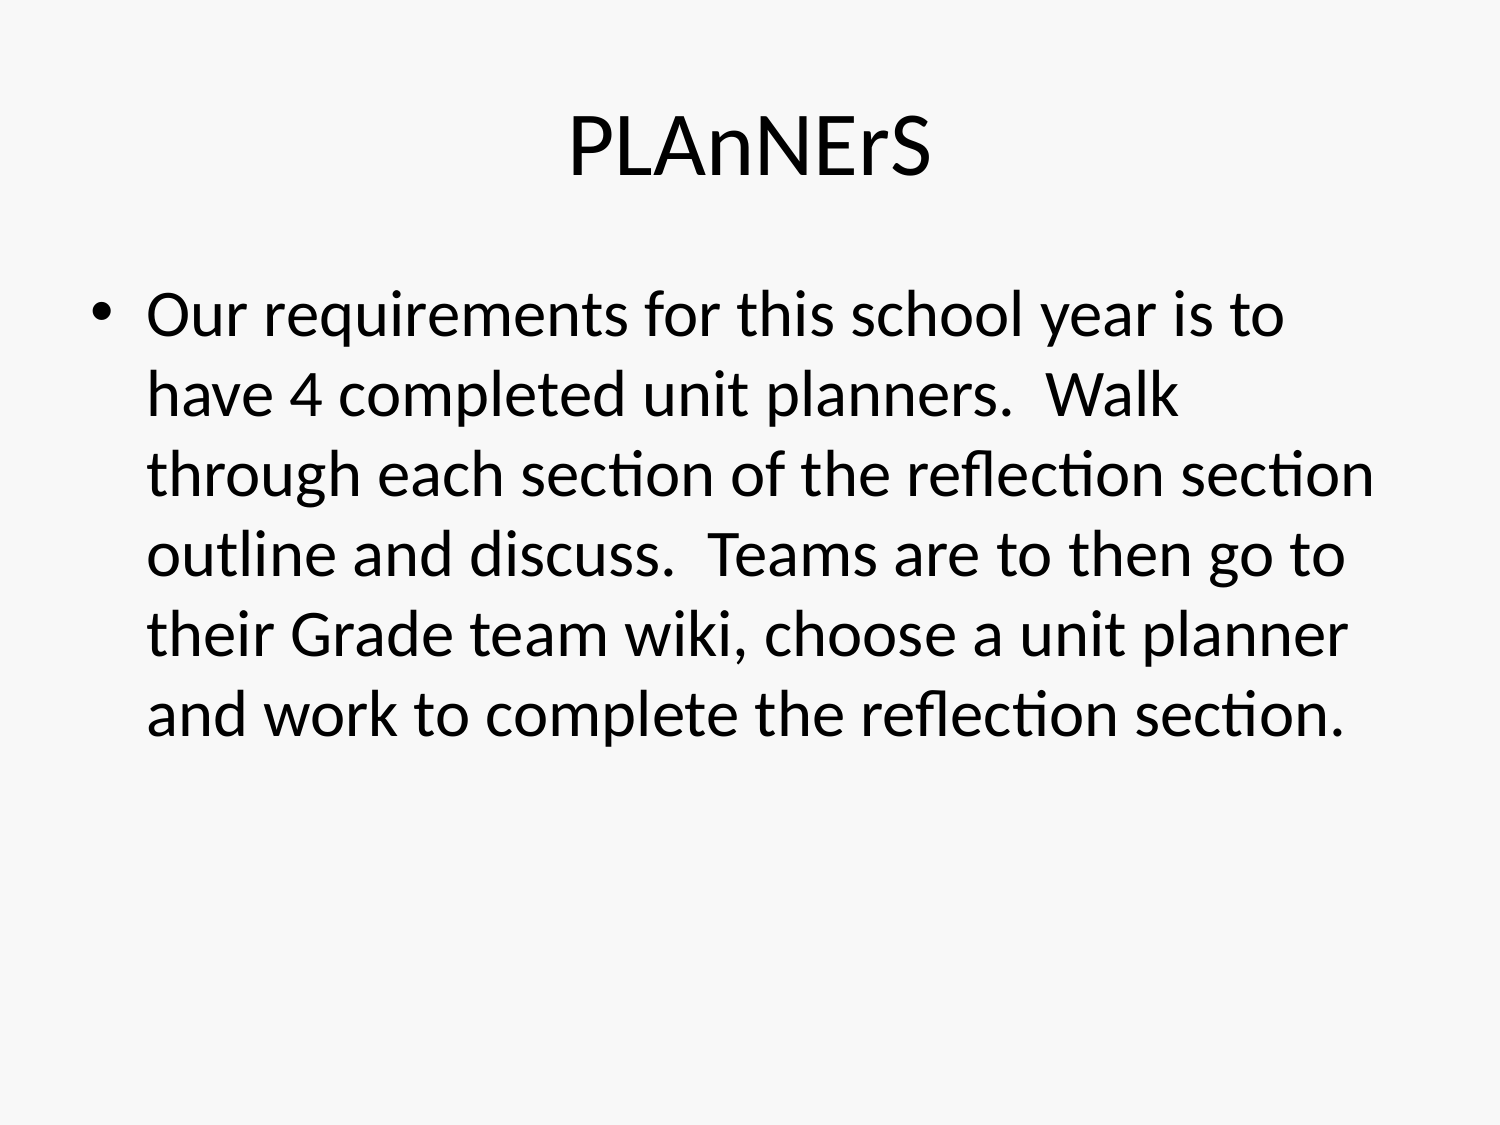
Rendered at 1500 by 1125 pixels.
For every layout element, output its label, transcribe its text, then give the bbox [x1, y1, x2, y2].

list Our requirements for this school year is to have 4 completed unit planners. Walk through each section of the reflection section outline and discuss. Teams are to then go to their Grade team wiki, choose a unit planner and work to complete the reflection section. [75, 262, 1425, 1005]
title PLAnNErS [75, 45, 1425, 233]
